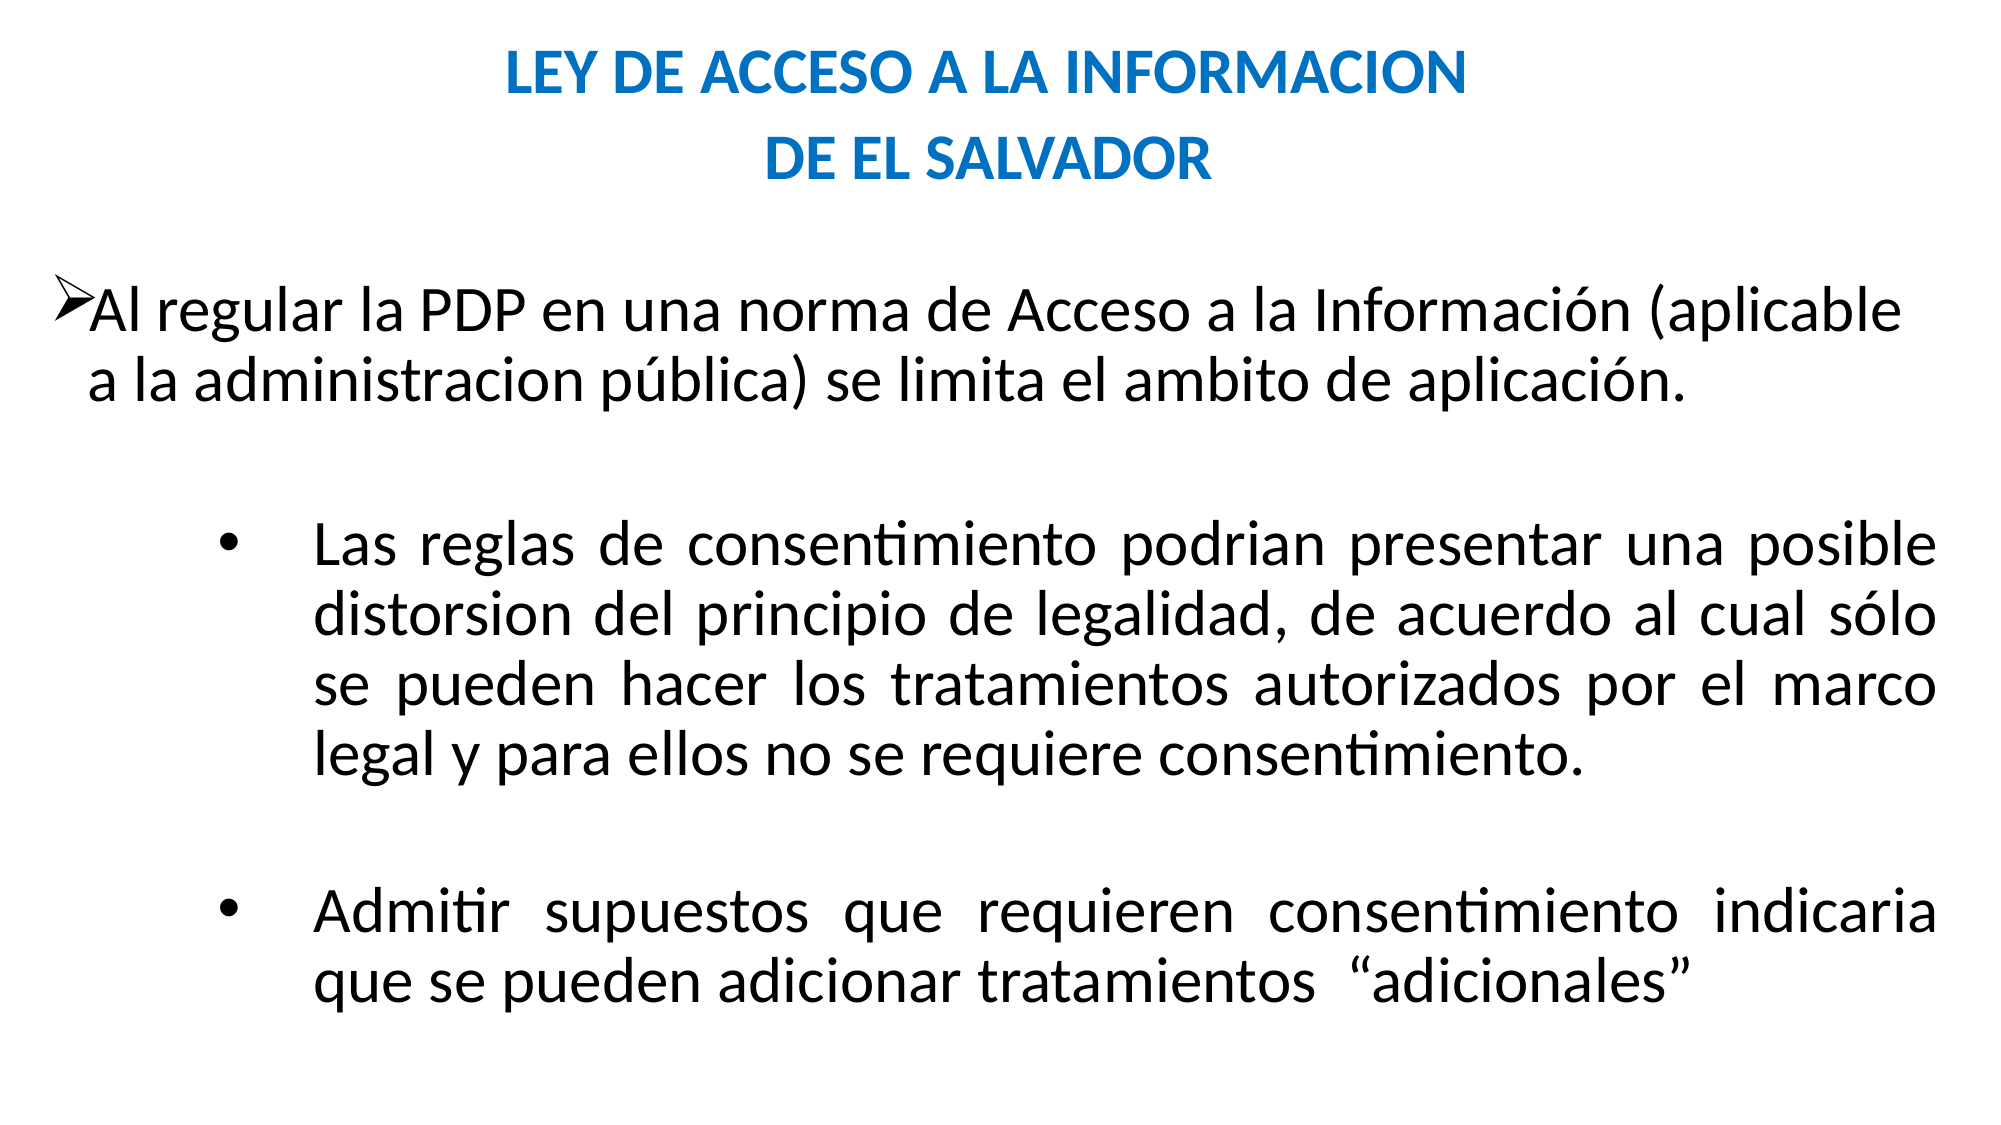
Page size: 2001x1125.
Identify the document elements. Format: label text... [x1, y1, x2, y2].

list LEY DE ACCESO A LA INFORMACION DE EL SALVADOR Al regular la PDP en una norma de Acceso a la Información (aplicable a la administracion pública) se limita el ambito de aplicación. Las reglas de consentimiento podrian presentar una posible distorsion del principio de legalidad, de acuerdo al cual sólo se pueden hacer los tratamientos autorizados por el marco legal y para ellos no se requiere consentimiento. Admitir supuestos que requieren consentimiento indicaria que se pueden adicionar tratamientos “adicionales” [34, 29, 1955, 1089]
